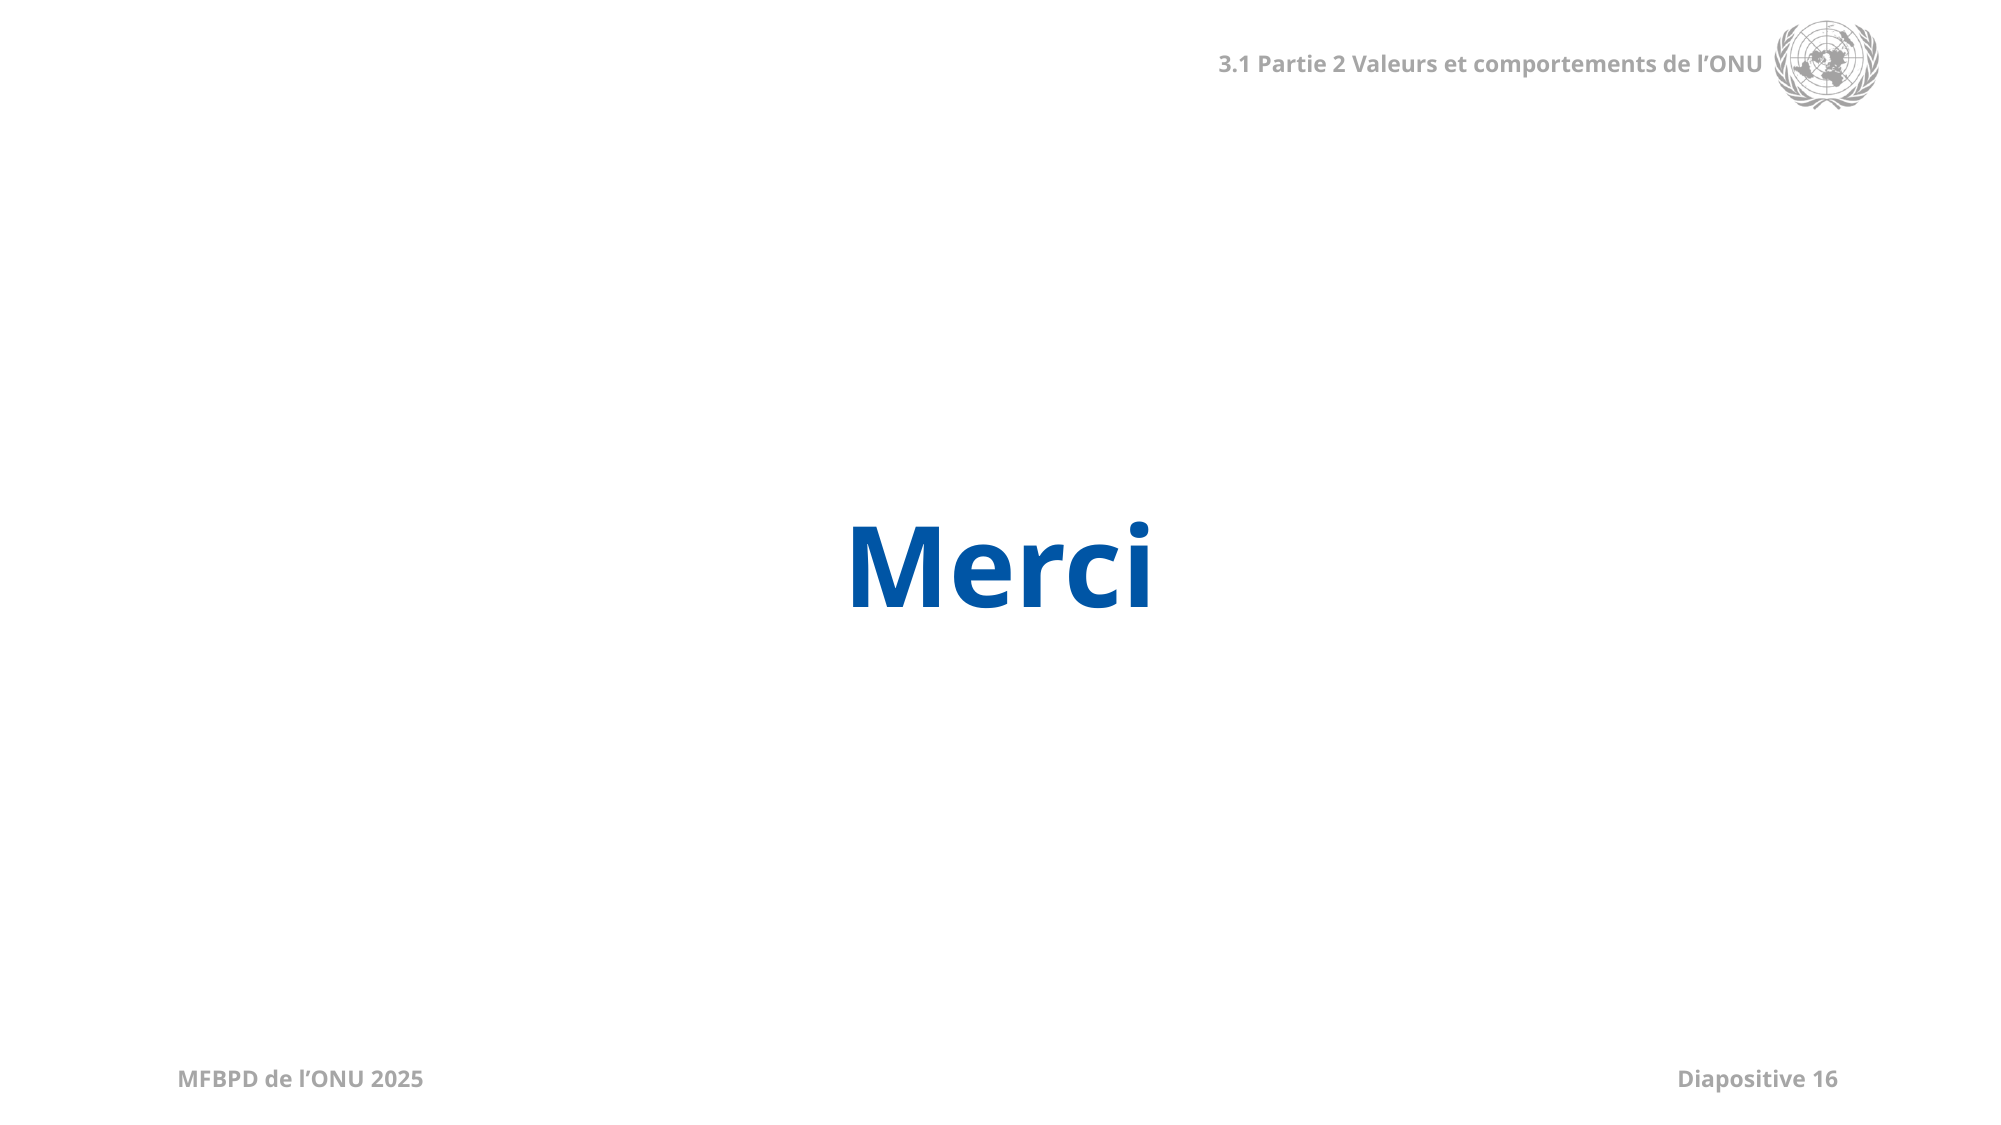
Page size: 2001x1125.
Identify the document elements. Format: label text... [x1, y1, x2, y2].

text_box Merci [249, 487, 1750, 638]
